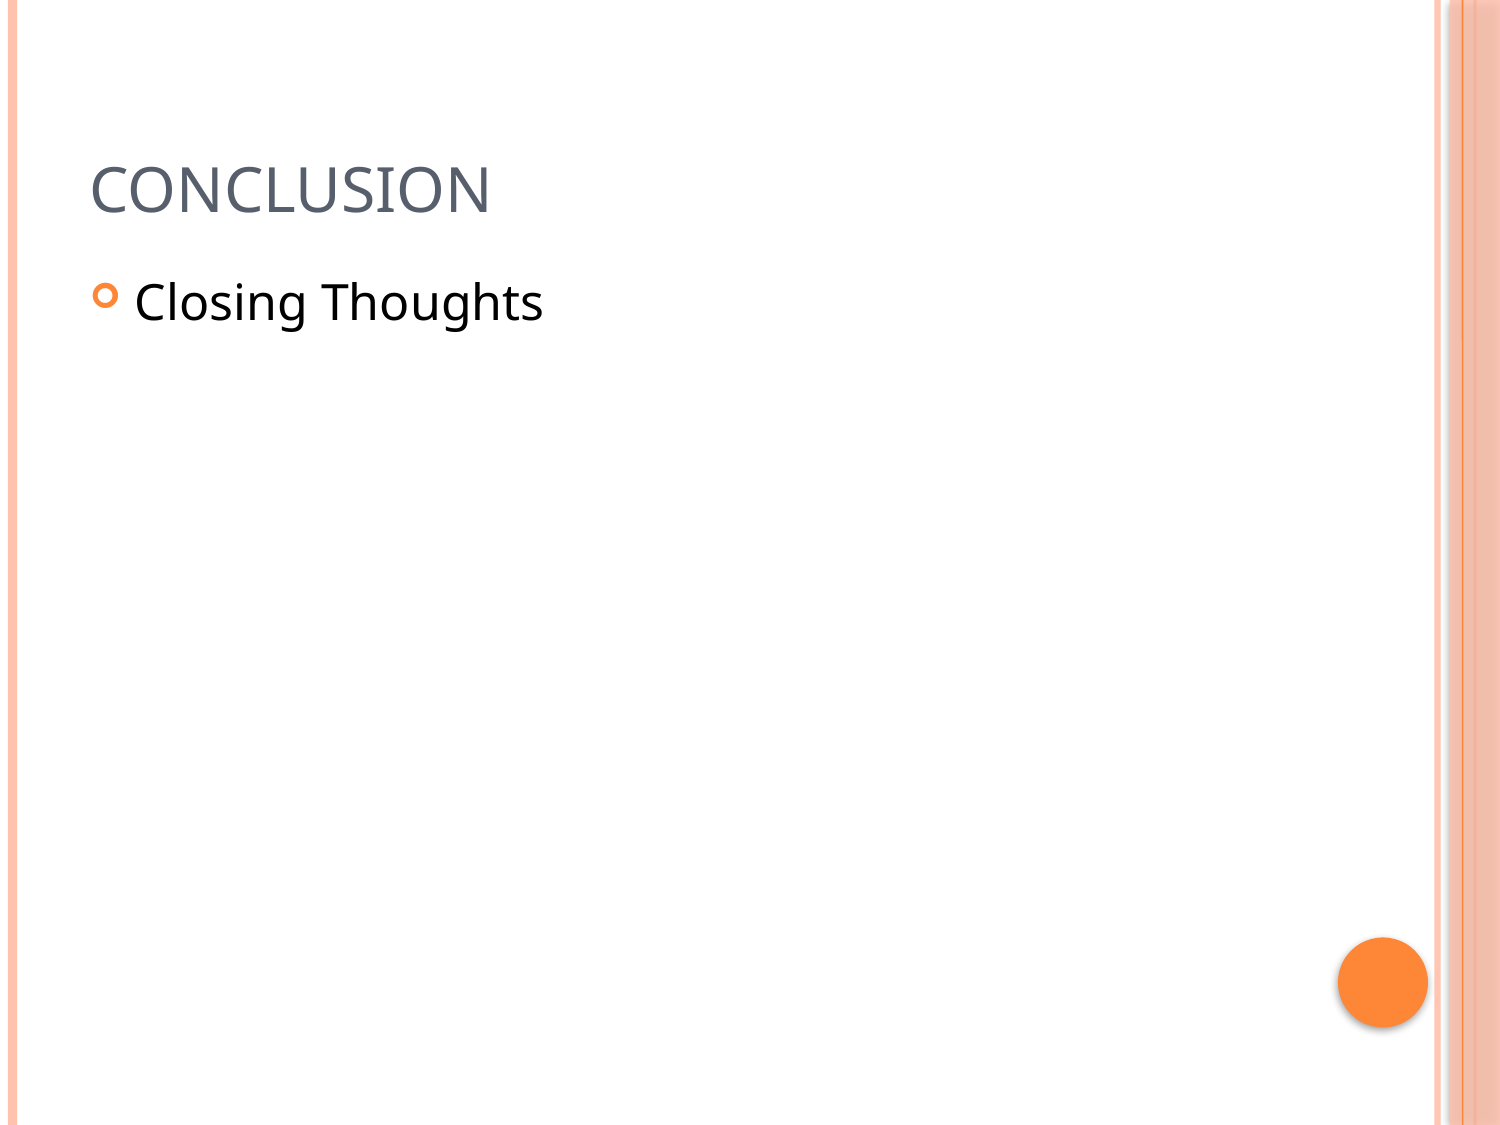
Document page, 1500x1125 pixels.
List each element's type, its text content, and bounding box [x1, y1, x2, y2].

title Conclusion [75, 45, 1300, 233]
list Closing Thoughts [75, 262, 1300, 1062]
